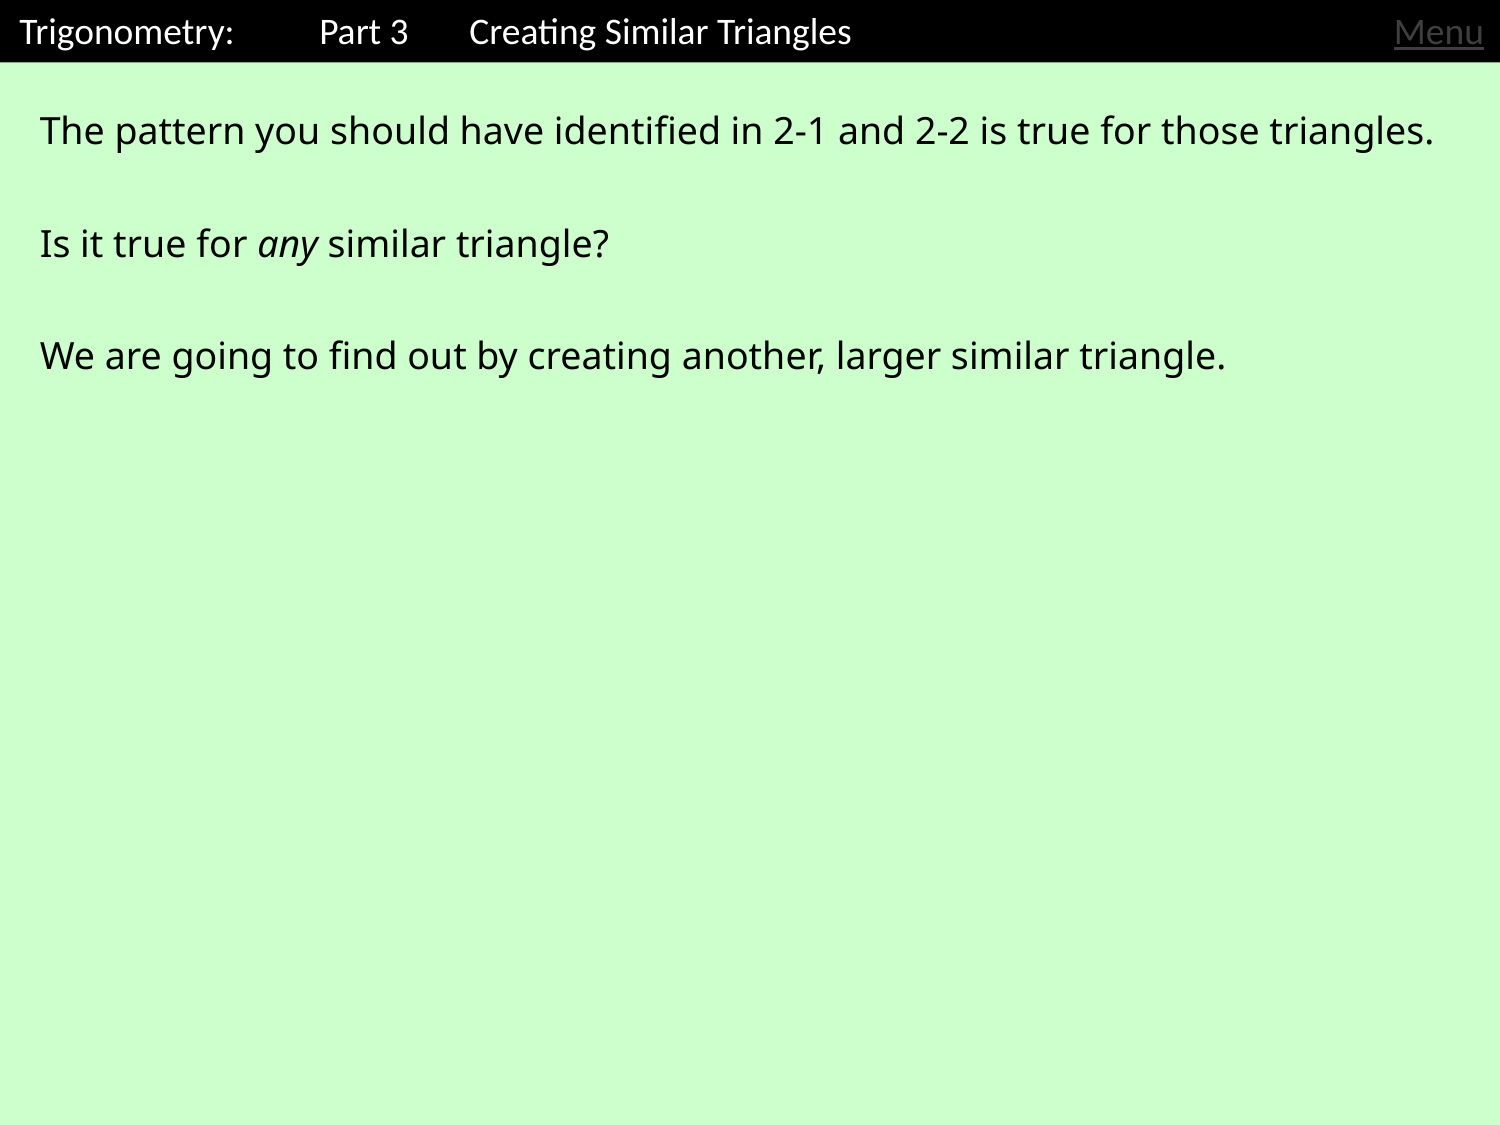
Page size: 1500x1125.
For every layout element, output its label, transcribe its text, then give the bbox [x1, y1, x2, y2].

text_box [0, 0, 4, 64]
text_box The pattern you should have identified in 2-1 and 2-2 is true for those triangles. [24, 99, 1475, 160]
text_box Menu [1379, 0, 1500, 60]
text_box [935, 0, 1500, 64]
text_box Trigonometry: Part 3 Creating Similar Triangles [4, 0, 935, 105]
text_box Is it true for any similar triangle? [24, 212, 1475, 273]
text_box We are going to find out by creating another, larger similar triangle. [24, 324, 1475, 385]
